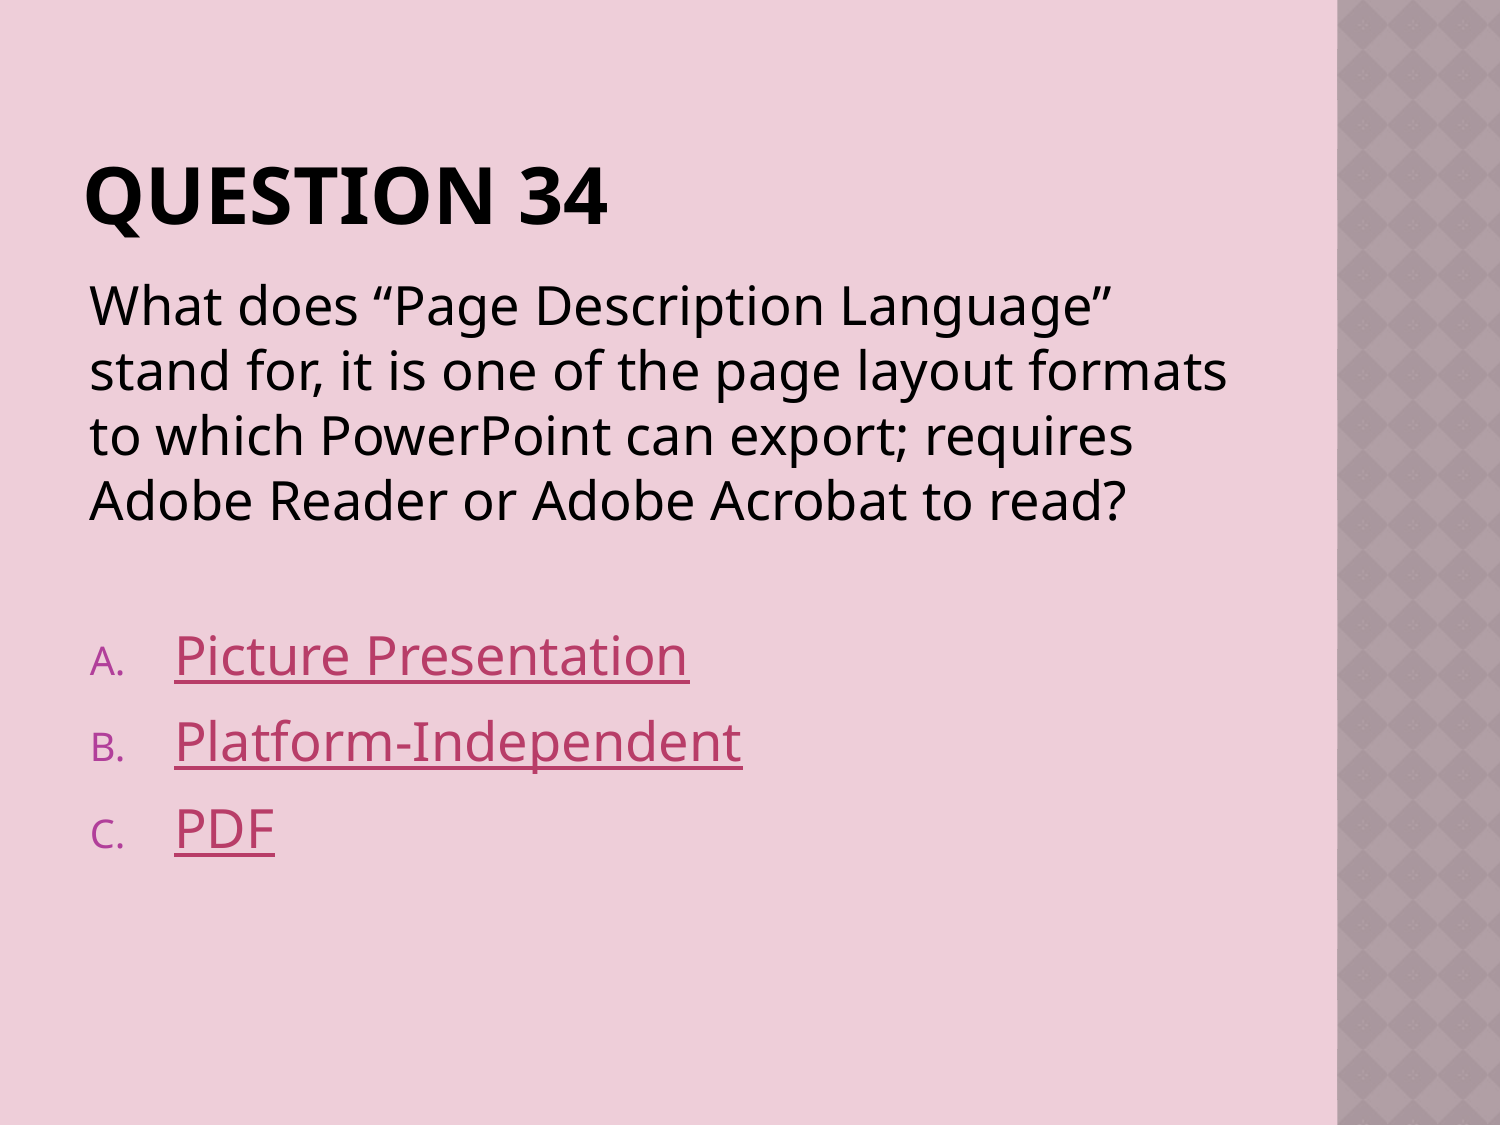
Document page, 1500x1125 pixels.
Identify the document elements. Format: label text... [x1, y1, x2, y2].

title Question 34 [75, 52, 1263, 240]
list What does “Page Description Language” stand for, it is one of the page layout formats to which PowerPoint can export; requires Adobe Reader or Adobe Acrobat to read? Picture Presentation Platform-Independent PDF [75, 264, 1263, 1059]
